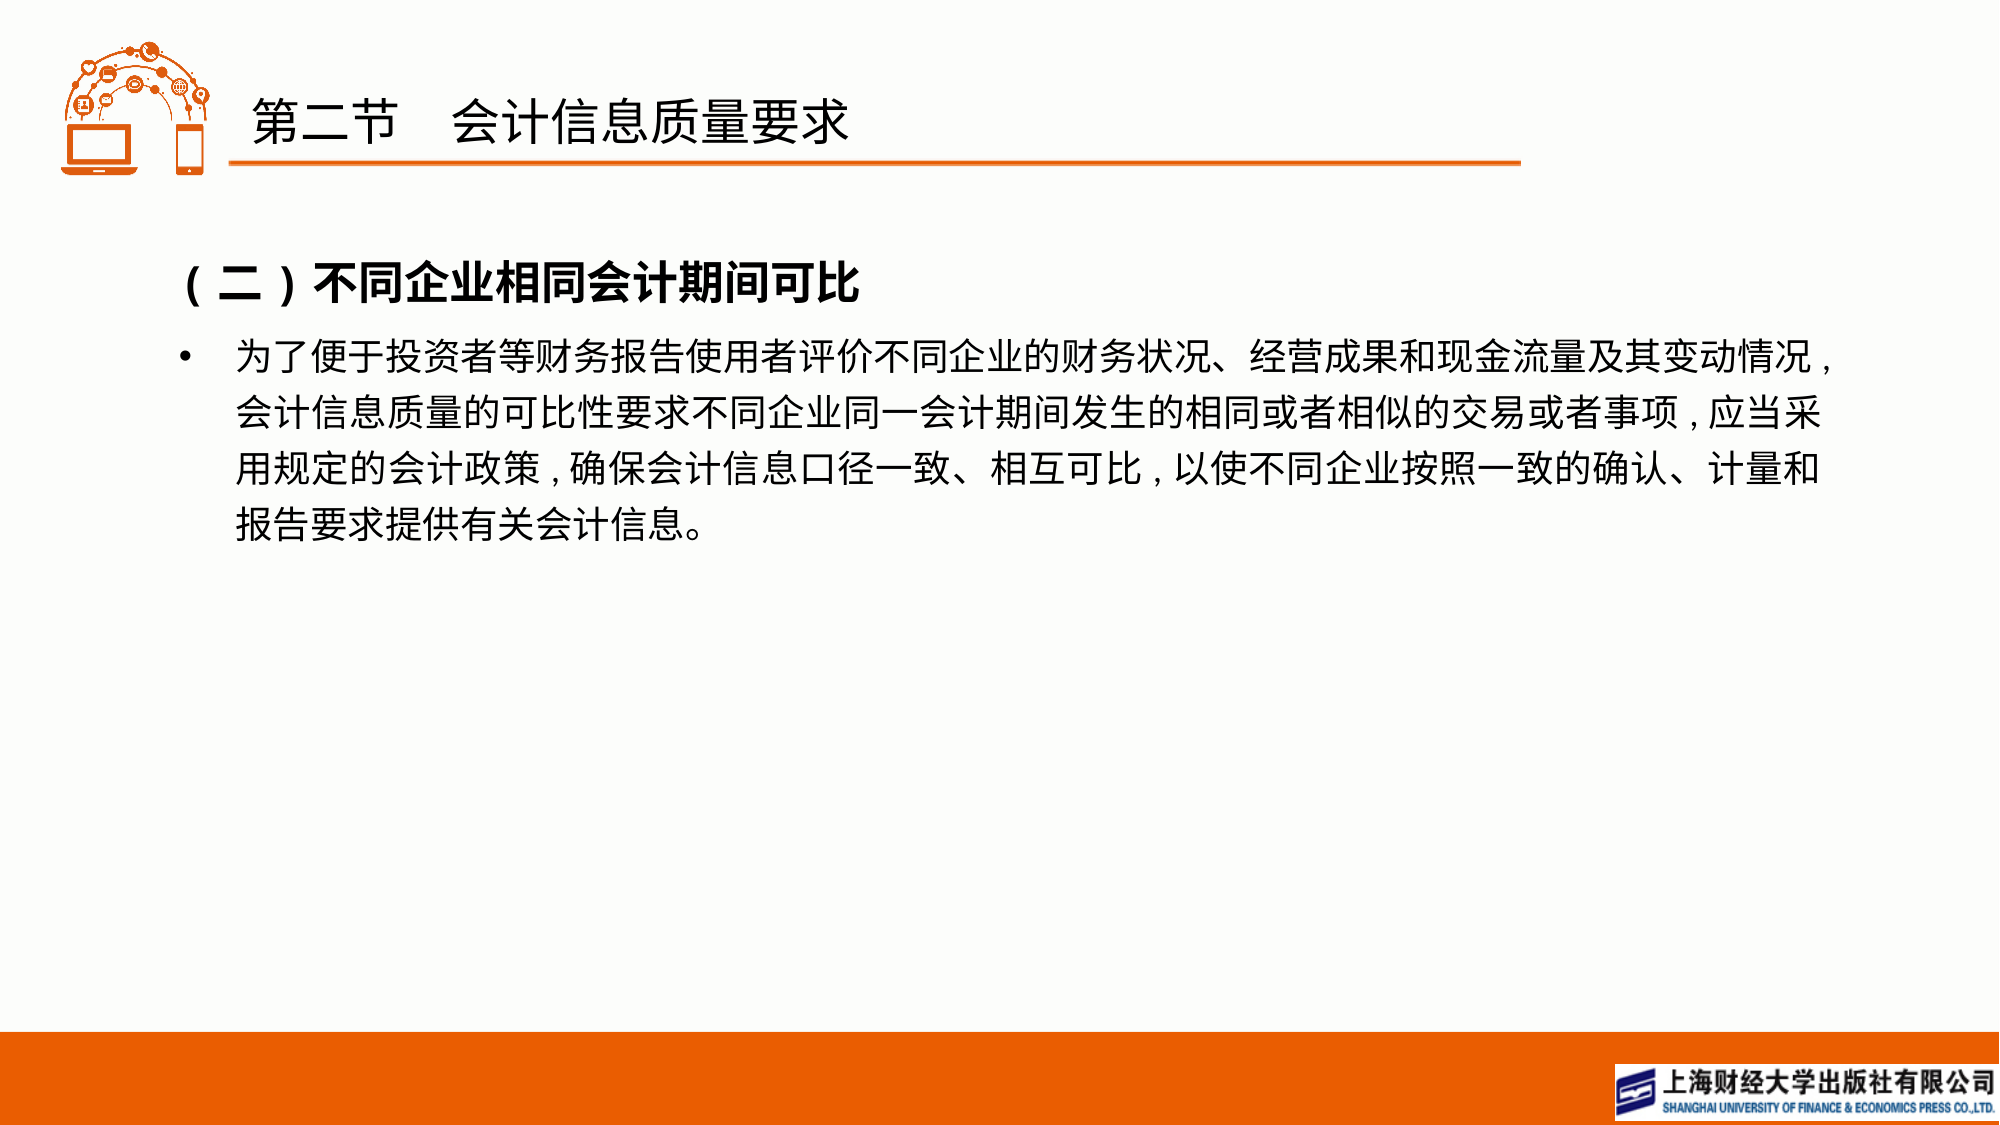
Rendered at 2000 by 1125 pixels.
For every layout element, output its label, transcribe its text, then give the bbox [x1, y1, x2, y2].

list (二)不同企业相同会计期间可比 为了便于投资者等财务报告使用者评价不同企业的财务状况、经营成果和现金流量及其变动情况,会计信息质量的可比性要求不同企业同一会计期间发生的相同或者相似的交易或者事项,应当采用规定的会计政策,确保会计信息口径一致、相互可比,以使不同企业按照一致的确认、计量和报告要求提供有关会计信息。 [163, 227, 1837, 1049]
title 第二节 会计信息质量要求 [235, 82, 1605, 189]
picture [0, 0, 2000, 1125]
